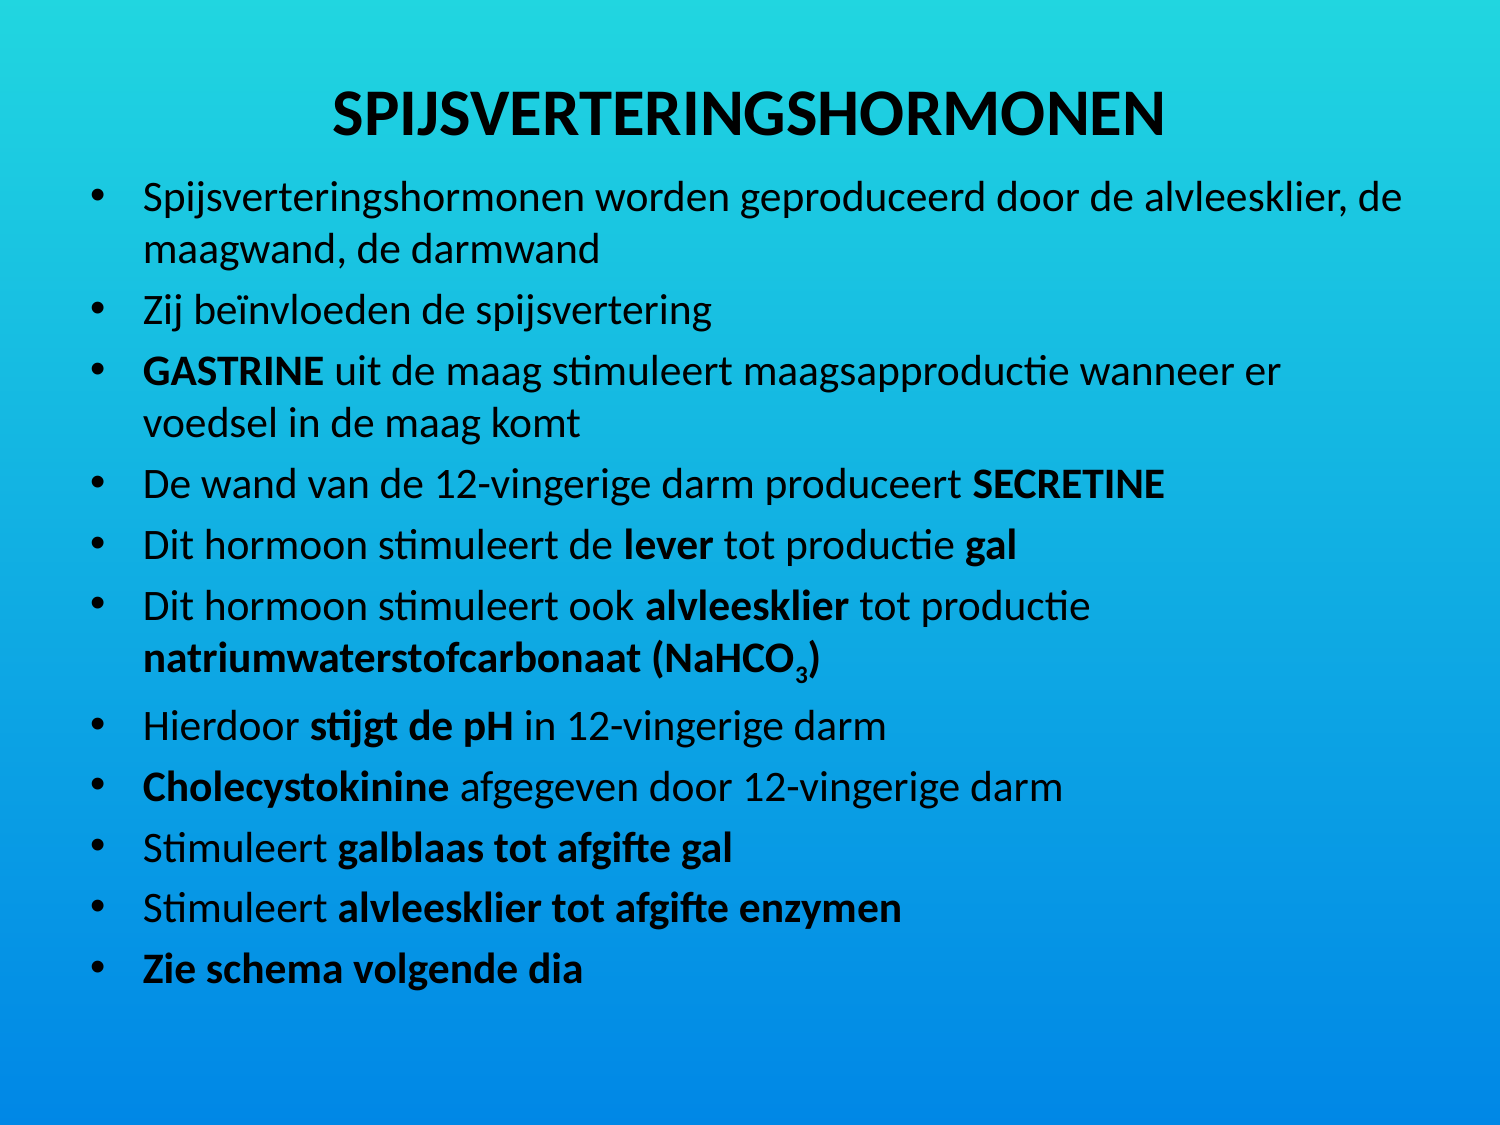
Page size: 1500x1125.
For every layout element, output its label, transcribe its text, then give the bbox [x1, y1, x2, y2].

title SPIJSVERTERINGSHORMONEN [75, 45, 1425, 160]
list Spijsverteringshormonen worden geproduceerd door de alvleesklier, de maagwand, de darmwand Zij beïnvloeden de spijsvertering GASTRINE uit de maag stimuleert maagsapproductie wanneer er voedsel in de maag komt De wand van de 12-vingerige darm produceert SECRETINE Dit hormoon stimuleert de lever tot productie gal Dit hormoon stimuleert ook alvleesklier tot productie natriumwaterstofcarbonaat (NaHCO3) Hierdoor stijgt de pH in 12-vingerige darm Cholecystokinine afgegeven door 12-vingerige darm Stimuleert galblaas tot afgifte gal Stimuleert alvleesklier tot afgifte enzymen Zie schema volgende dia [75, 160, 1425, 1005]
